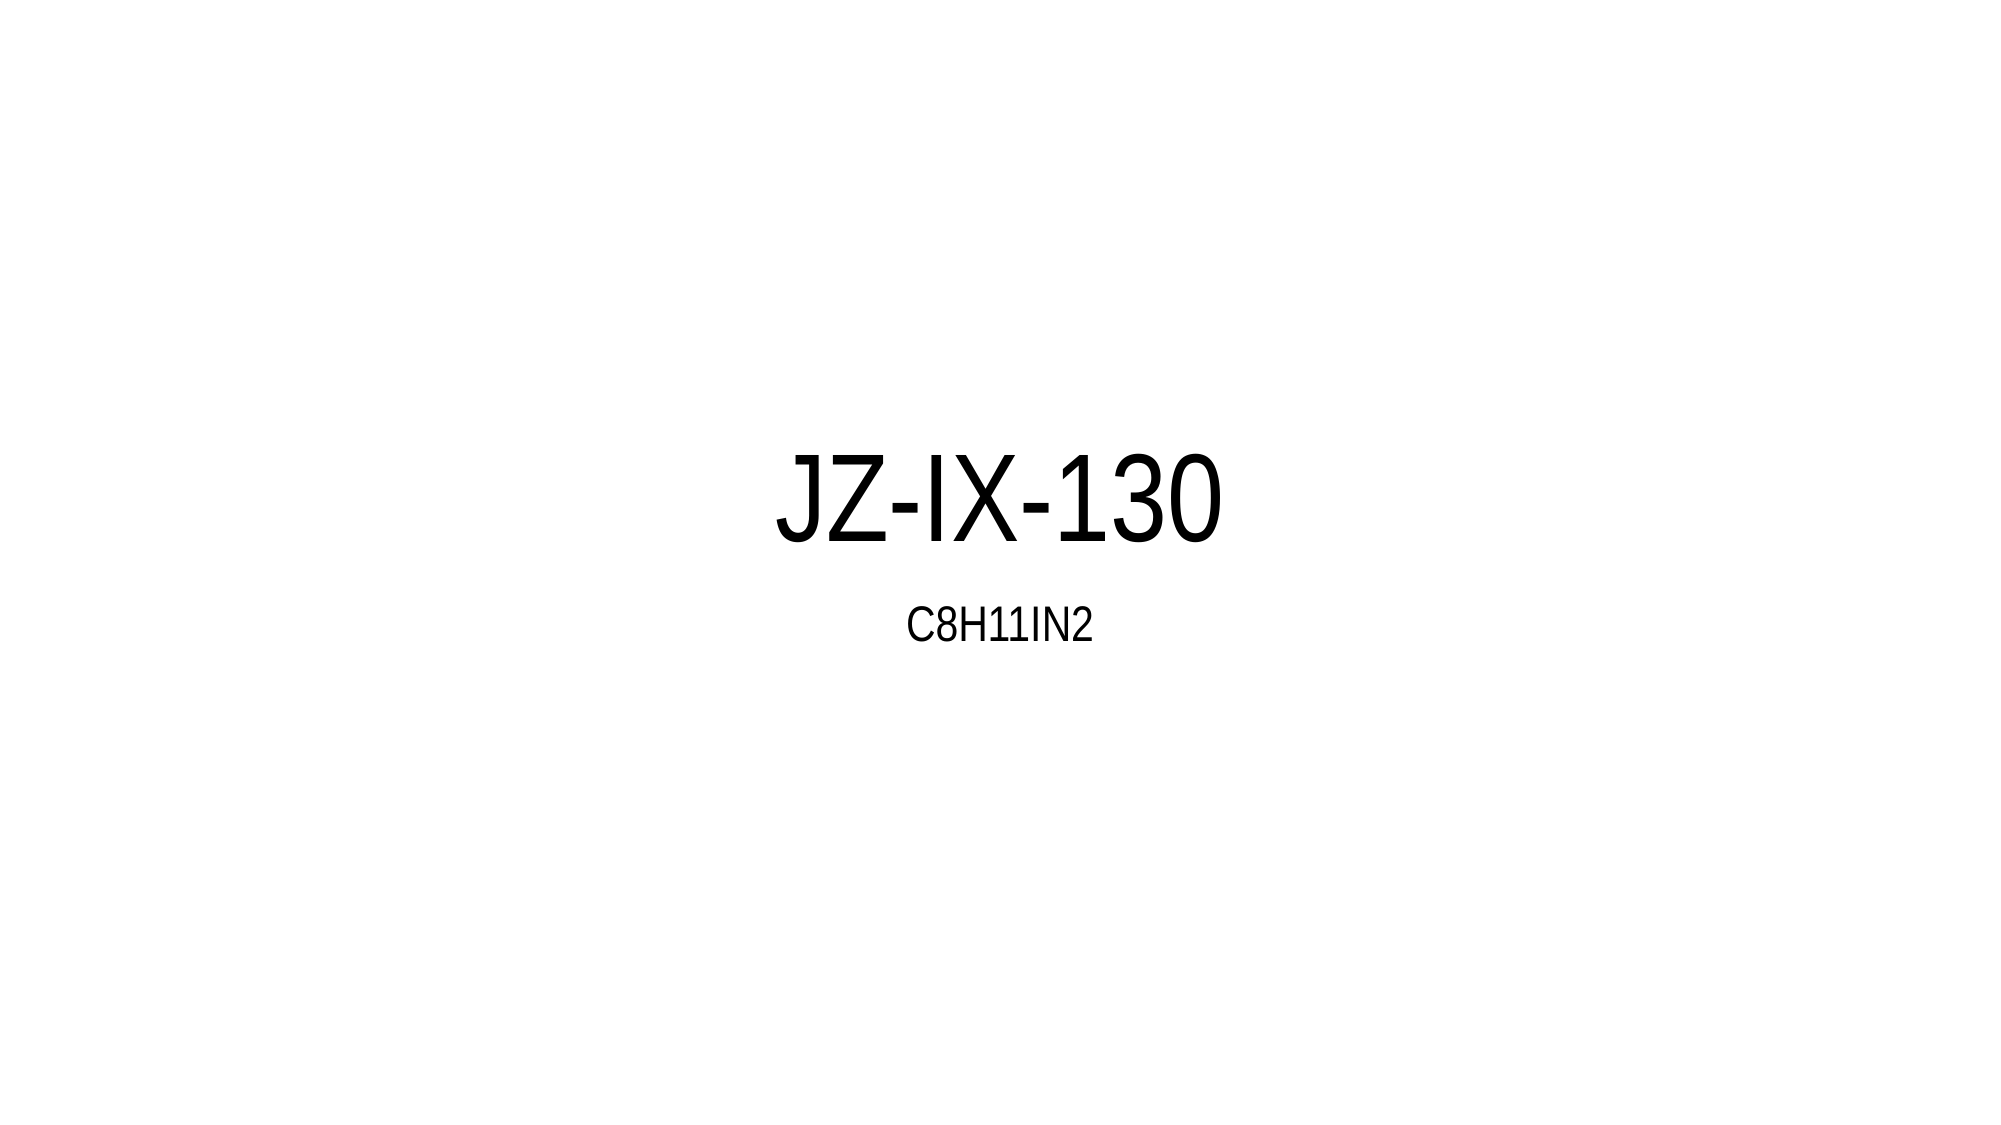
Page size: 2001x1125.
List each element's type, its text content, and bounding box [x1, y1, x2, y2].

title JZ-IX-130 [223, 184, 1777, 576]
subtitle C8H11IN2 [249, 590, 1750, 863]
